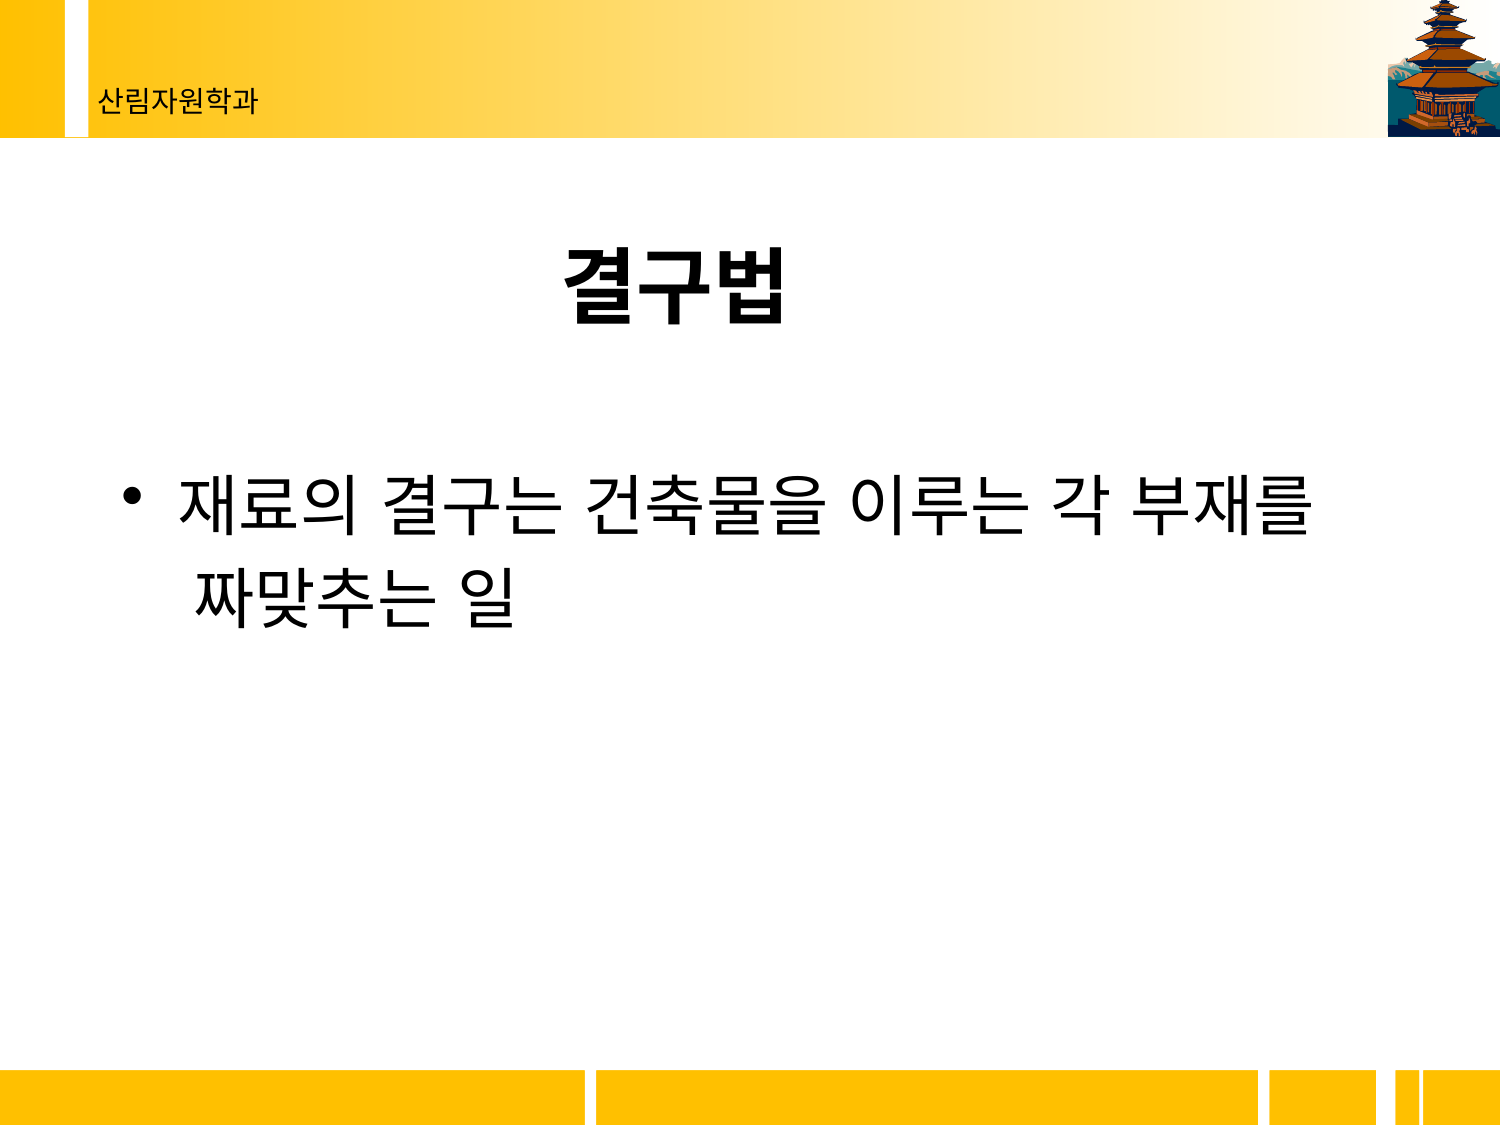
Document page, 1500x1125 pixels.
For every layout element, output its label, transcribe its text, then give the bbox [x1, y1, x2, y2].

slide_number 13 [1143, 1074, 1495, 1125]
title 결구법 [0, 219, 1351, 348]
list 재료의 결구는 건축물을 이루는 각 부재를 짜맞추는 일 [105, 455, 1500, 1125]
